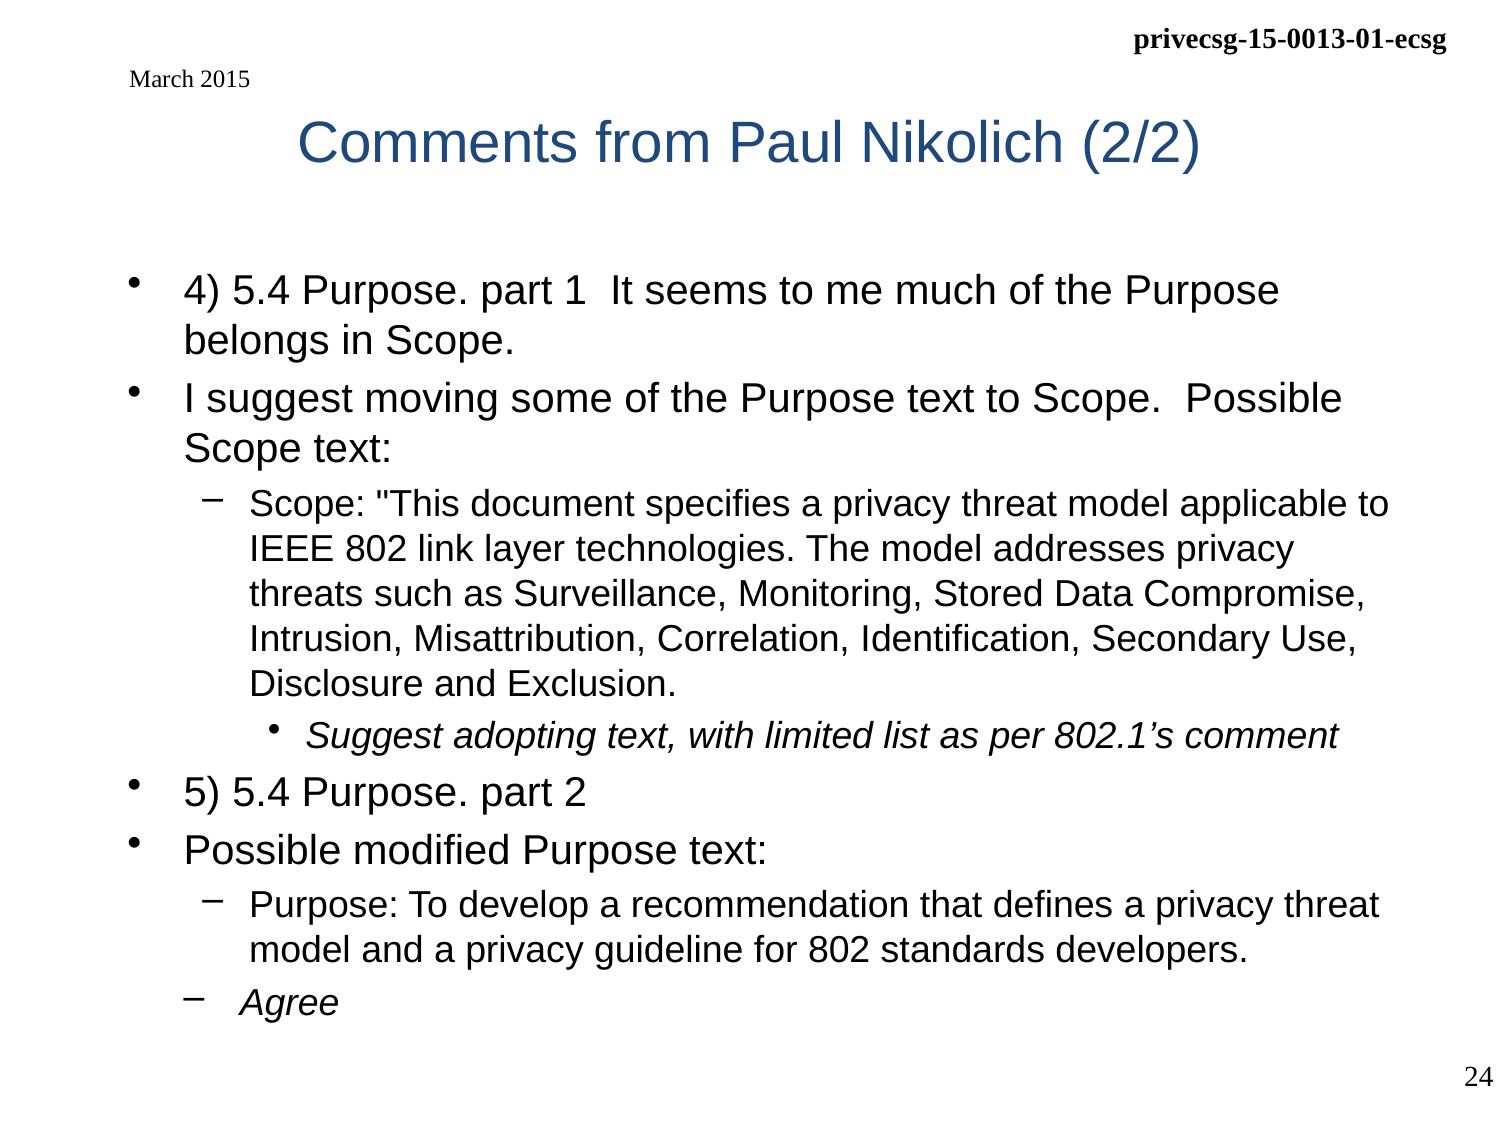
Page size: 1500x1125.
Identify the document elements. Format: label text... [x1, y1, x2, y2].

title Comments from Paul Nikolich (2/2) [75, 45, 1425, 233]
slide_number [114, 54, 422, 100]
list 4) 5.4 Purpose. part 1 It seems to me much of the Purpose belongs in Scope. I suggest moving some of the Purpose text to Scope. Possible Scope text: Scope: "This document specifies a privacy threat model applicable to IEEE 802 link layer technologies. The model addresses privacy threats such as Surveillance, Monitoring, Stored Data Compromise, Intrusion, Misattribution, Correlation, Identification, Secondary Use, Disclosure and Exclusion. Suggest adopting text, with limited list as per 802.1’s comment 5) 5.4 Purpose. part 2 Possible modified Purpose text: Purpose: To develop a recommendation that defines a privacy threat model and a privacy guideline for 802 standards developers. Agree [112, 255, 1424, 1059]
